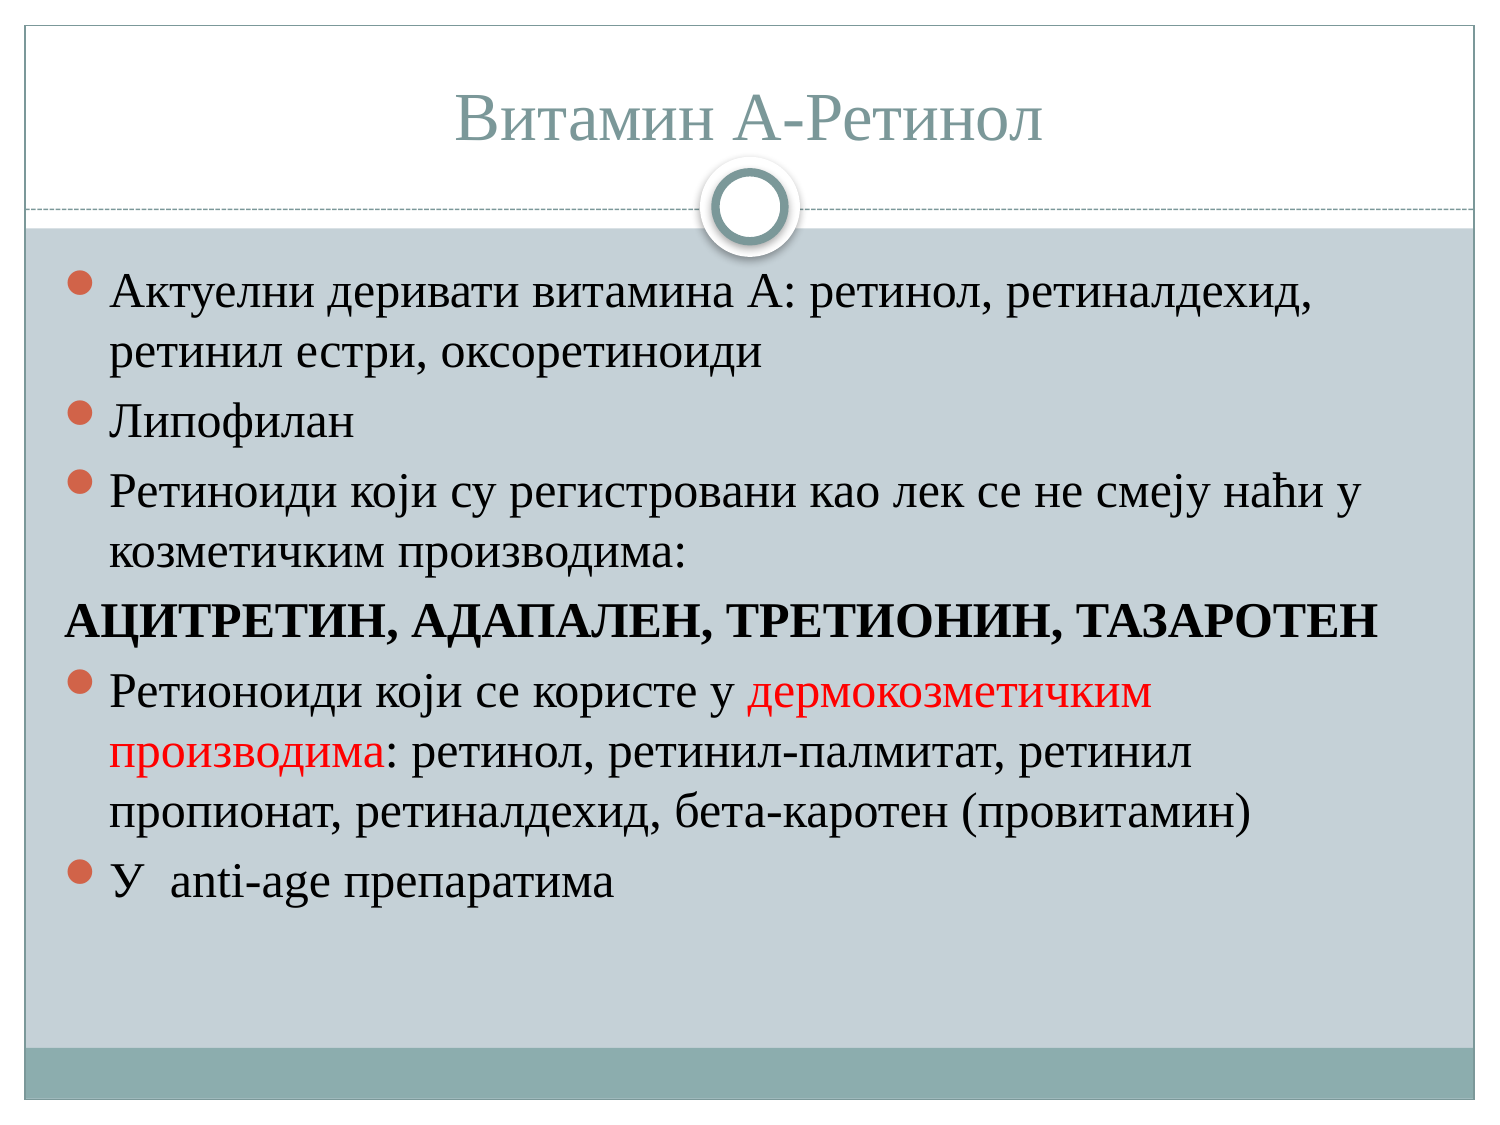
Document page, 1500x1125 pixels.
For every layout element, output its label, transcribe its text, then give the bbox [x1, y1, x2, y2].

title Витамин А-Ретинол [49, 37, 1450, 162]
list Актуелни деривати витамина А: ретинол, ретиналдехид, ретинил естри, оксоретиноиди Липофилан Ретиноиди који су регистровани као лек се не смеју наћи у козметичким производима: АЦИТРЕТИН, АДАПАЛЕН, ТРЕТИОНИН, ТАЗАРОТЕН Ретионоиди који се користе у дермокозметичким производима: ретинол, ретинил-палмитат, ретинил пропионат, ретиналдехид, бета-каротен (провитамин) У anti-age препаратима [49, 250, 1445, 1001]
